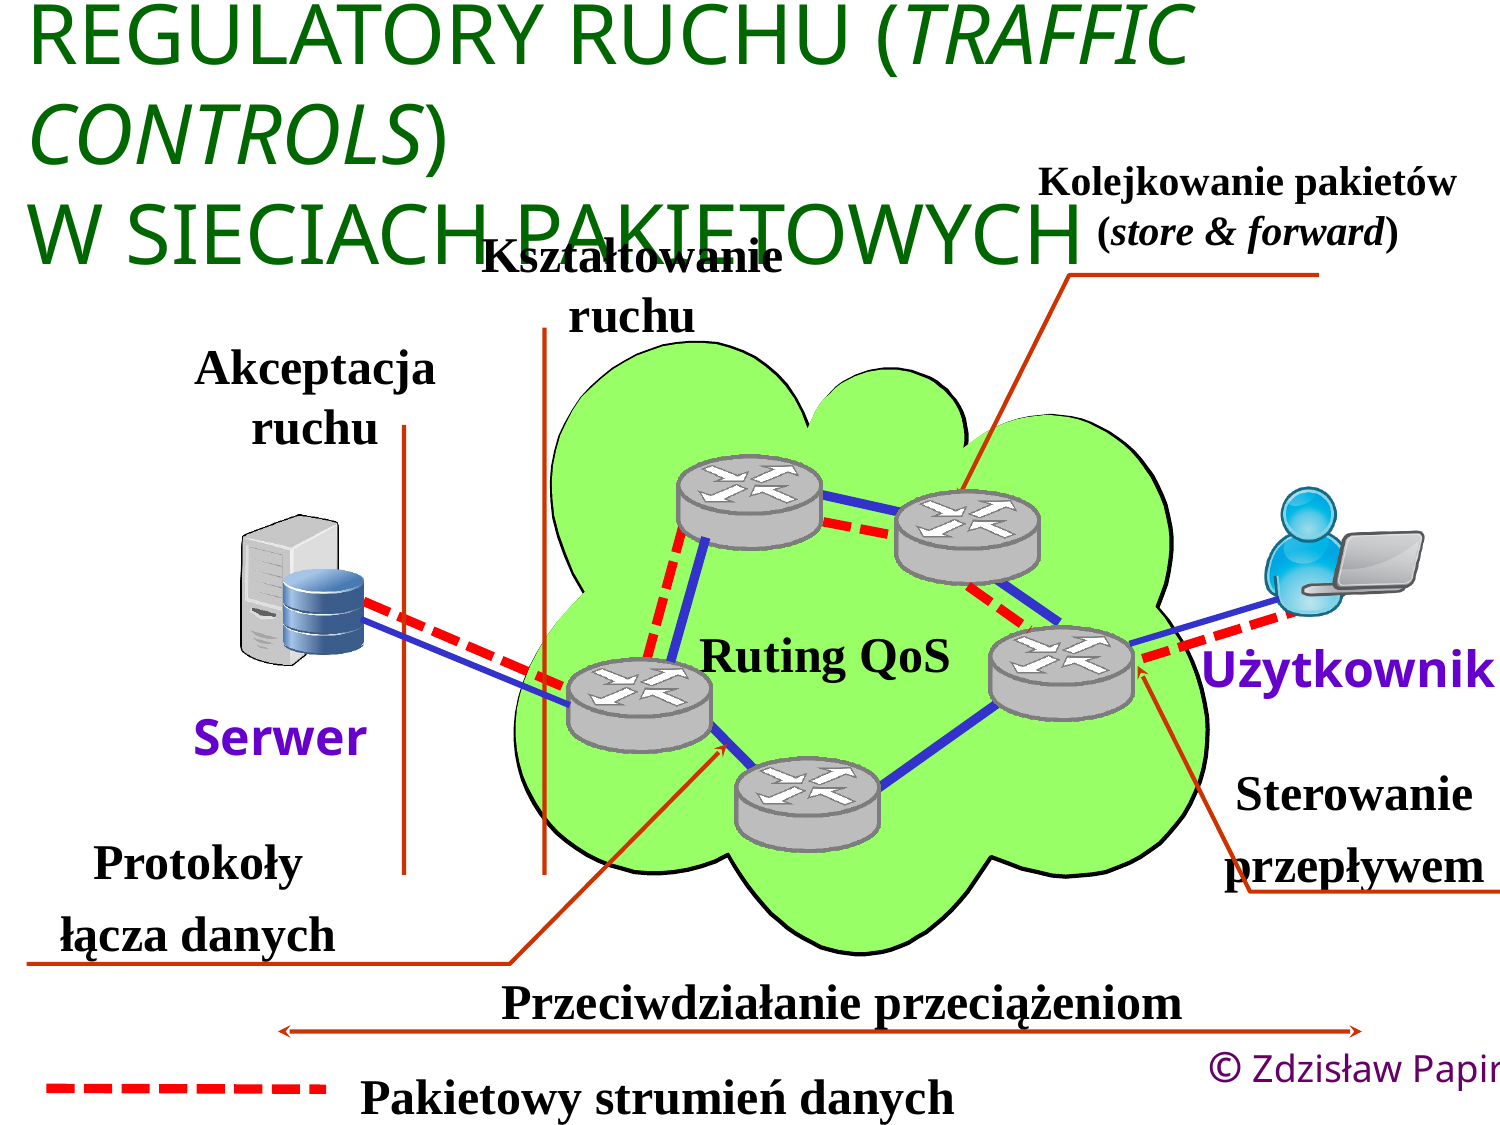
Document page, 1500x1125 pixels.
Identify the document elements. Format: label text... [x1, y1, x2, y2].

picture [1245, 474, 1440, 632]
text_box Sterowanie przepływem [1260, 741, 1500, 891]
picture [566, 656, 713, 754]
text_box Serwer [178, 697, 383, 773]
text_box REGULATORY RUCHU (TRAFFIC CONTROLS) W SIECIACH PAKIETOWYCH [11, 37, 1463, 225]
picture [734, 756, 881, 853]
text_box Kształtowanie ruchu [466, 215, 800, 351]
picture [894, 489, 1041, 587]
picture [676, 454, 823, 552]
text_box Przeciwdziałanie przeciążeniom [486, 961, 1199, 1037]
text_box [515, 342, 1209, 956]
text_box © Zdzisław Papir [1193, 1033, 1500, 1099]
text_box [1036, 274, 1320, 344]
text_box Pakietowy strumień danych [345, 1044, 983, 1125]
text_box Akceptacja ruchu [179, 327, 452, 463]
text_box Protokoły łącza danych [45, 965, 352, 969]
text_box Protokoły łącza danych [45, 810, 352, 957]
text_box [1349, 1025, 1362, 1033]
text_box Kolejkowanie pakietów (store & forward) [1021, 146, 1475, 262]
text_box [26, 812, 513, 965]
text_box Sterowanie przepływem [1213, 820, 1500, 900]
text_box [1213, 712, 1500, 892]
text_box Użytkownik [1213, 629, 1500, 705]
text_box [277, 1025, 291, 1038]
picture [240, 514, 364, 666]
picture [988, 624, 1135, 722]
